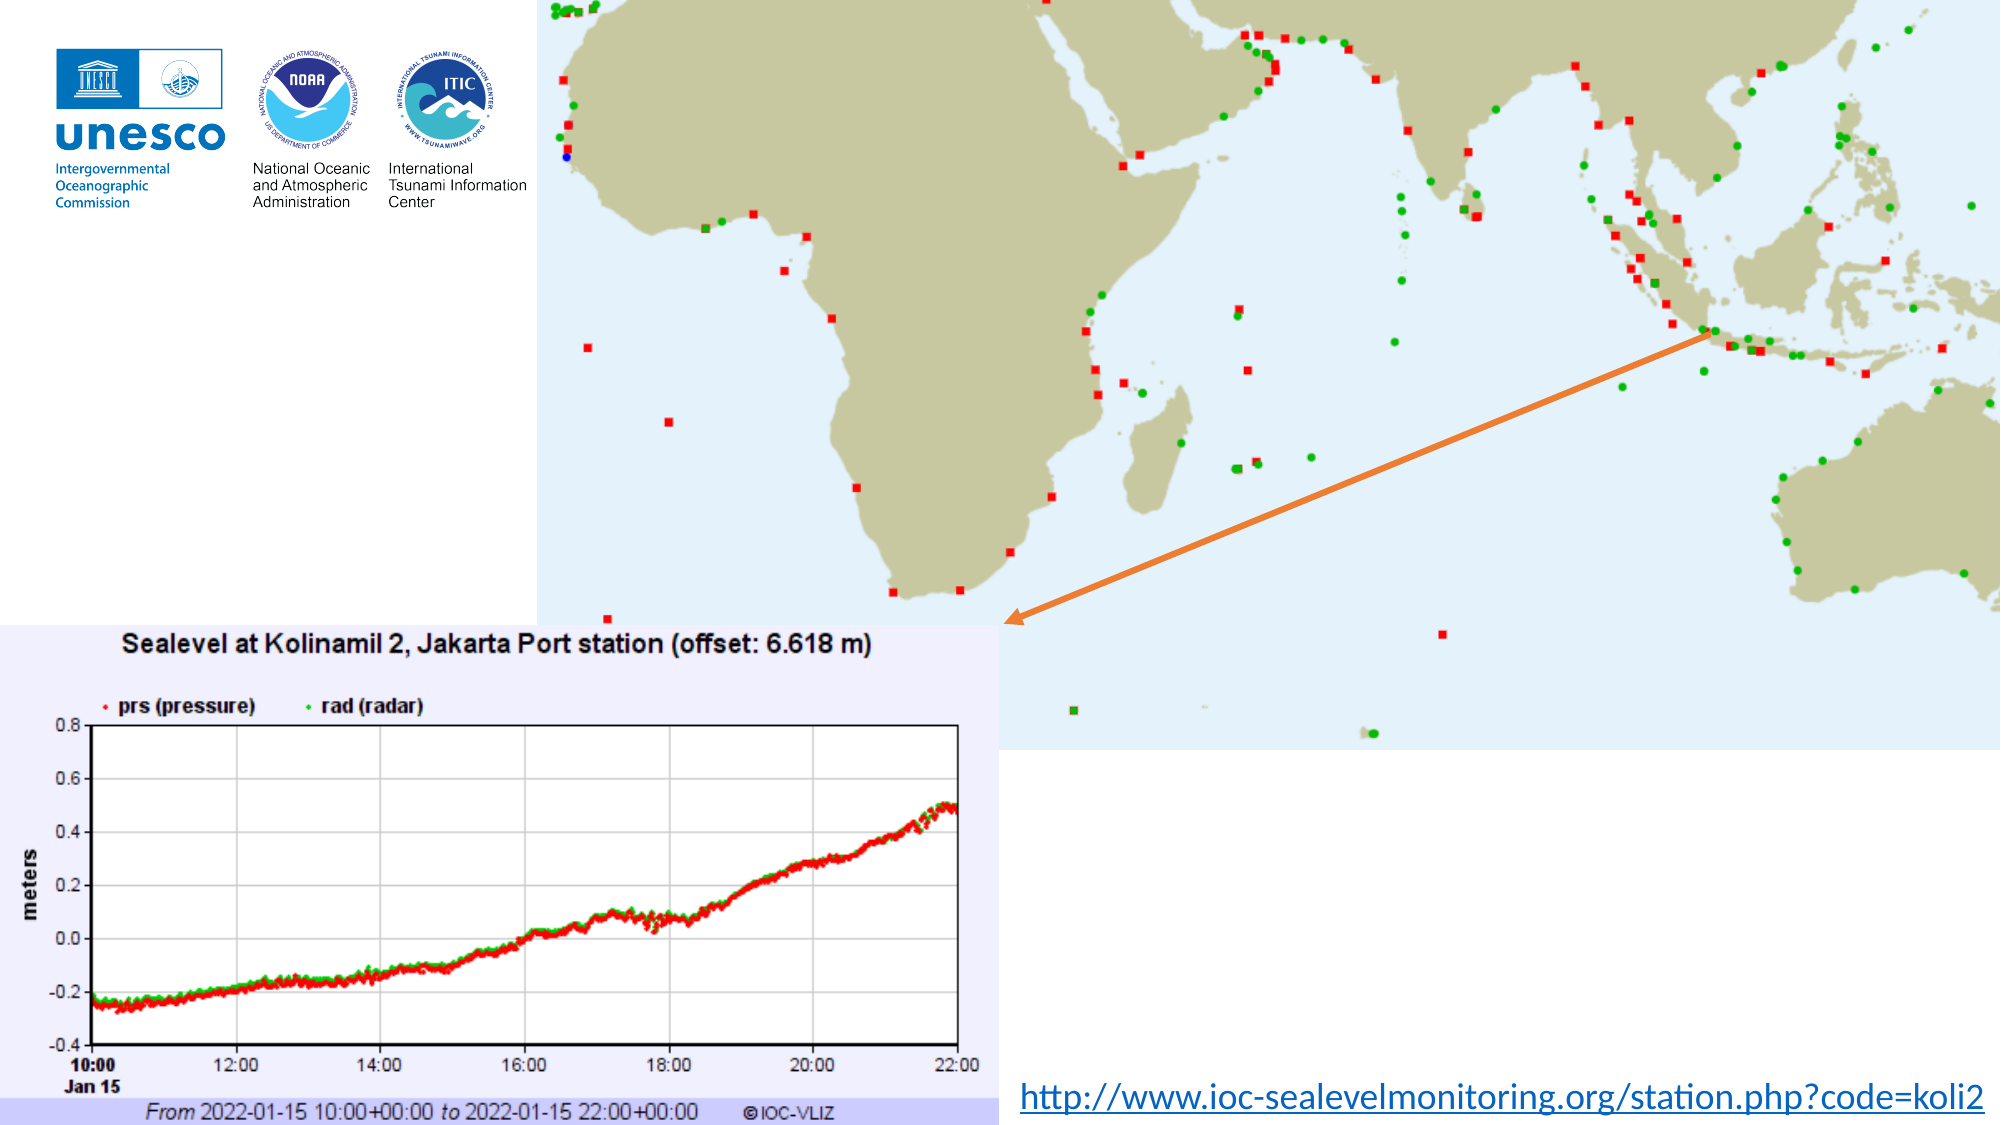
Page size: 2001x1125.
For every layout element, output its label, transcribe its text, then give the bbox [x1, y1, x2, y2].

picture [43, 35, 527, 221]
text_box http://www.ioc-sealevelmonitoring.org/station.php?code=koli2 [999, 1064, 2000, 1125]
picture [0, 0, 2000, 1125]
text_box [1003, 334, 1711, 624]
